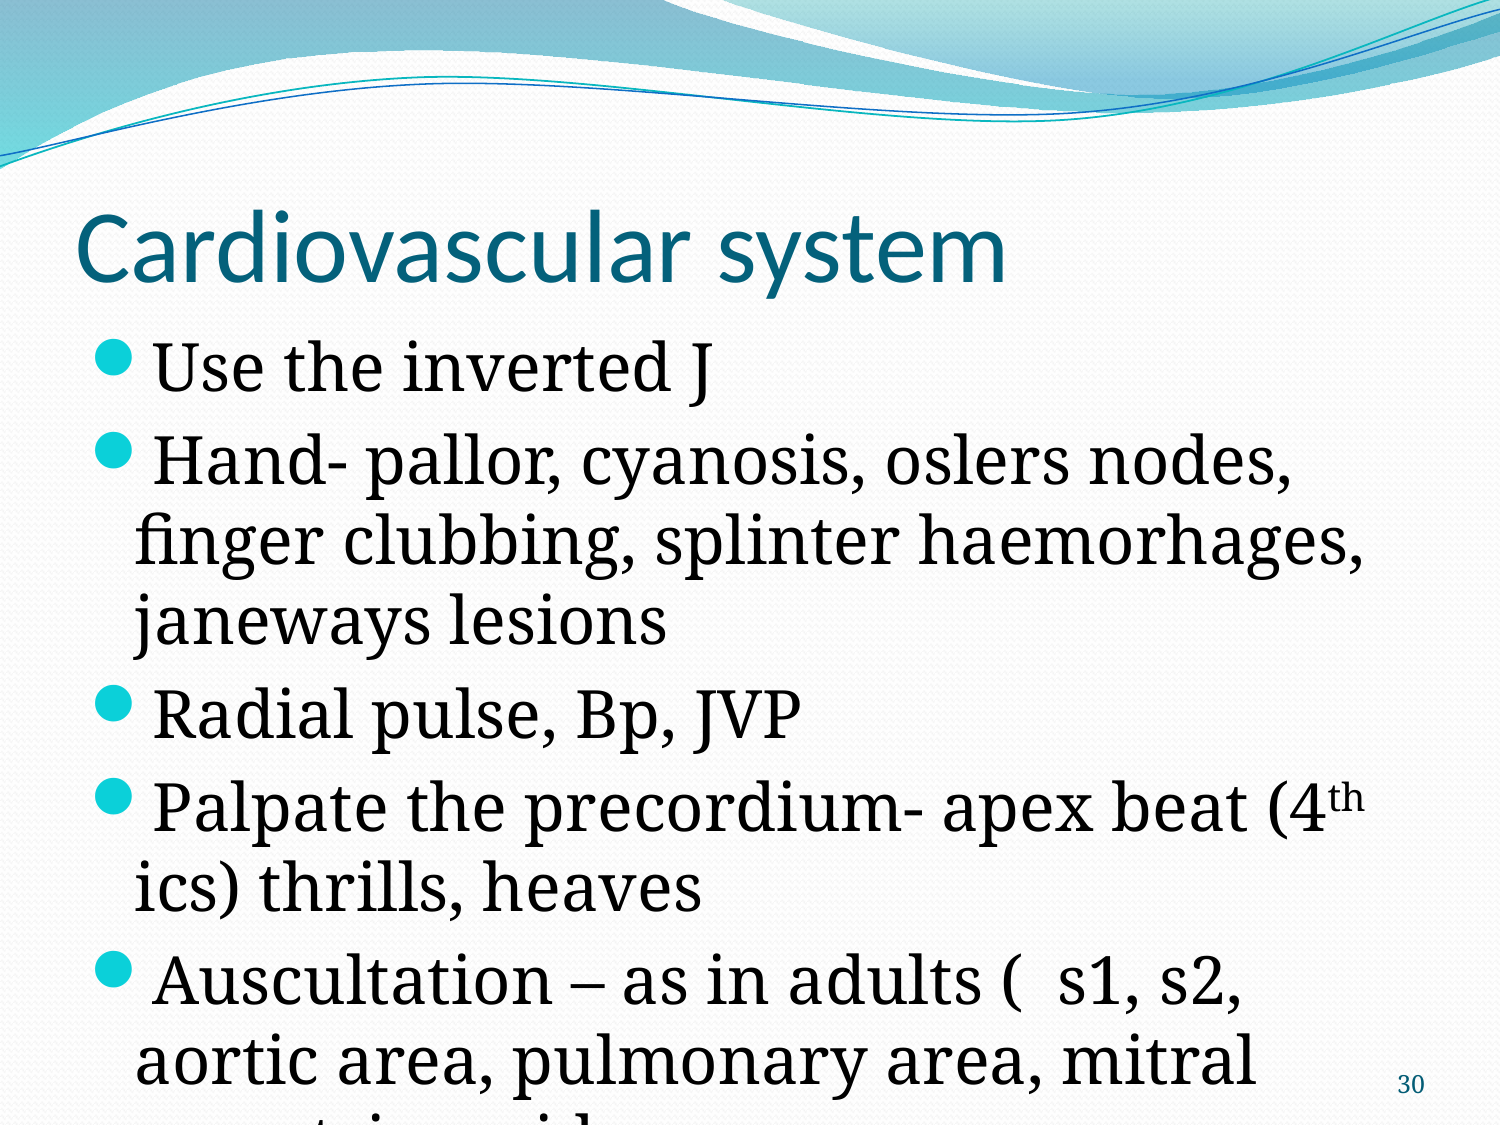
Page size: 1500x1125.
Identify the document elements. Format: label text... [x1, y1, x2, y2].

title Cardiovascular system [75, 115, 1425, 303]
list Use the inverted J Hand- pallor, cyanosis, oslers nodes, finger clubbing, splinter haemorhages, janeways lesions Radial pulse, Bp, JVP Palpate the precordium- apex beat (4th ics) thrills, heaves Auscultation – as in adults ( s1, s2, aortic area, pulmonary area, mitral area, tricuspid area [75, 317, 1425, 1038]
slide_number 30 [1299, 1042, 1425, 1103]
